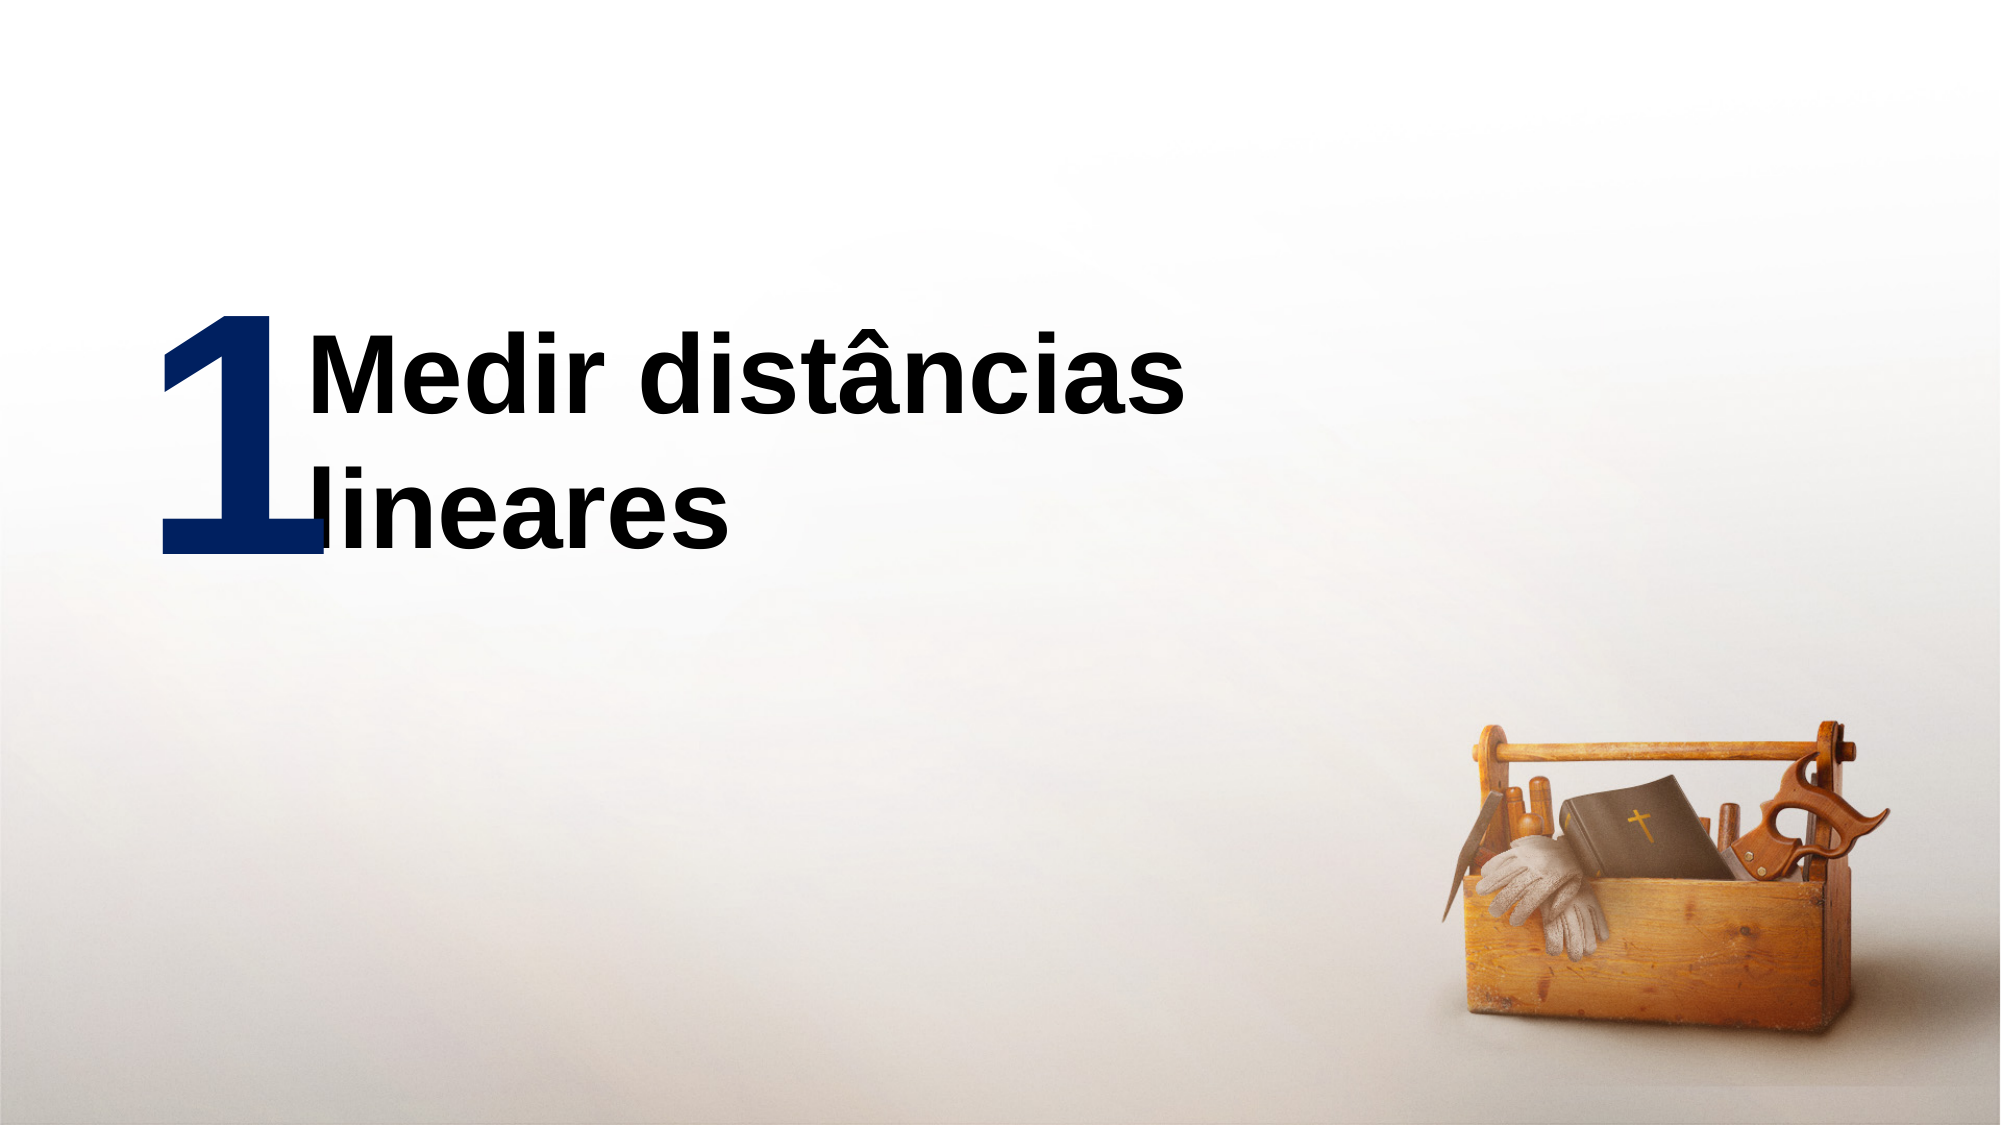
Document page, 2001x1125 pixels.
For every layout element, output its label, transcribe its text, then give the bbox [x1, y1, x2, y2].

text_box Medir distâncias lineares [343, 293, 1649, 579]
picture [0, 0, 2001, 1125]
text_box 1 [126, 200, 343, 631]
